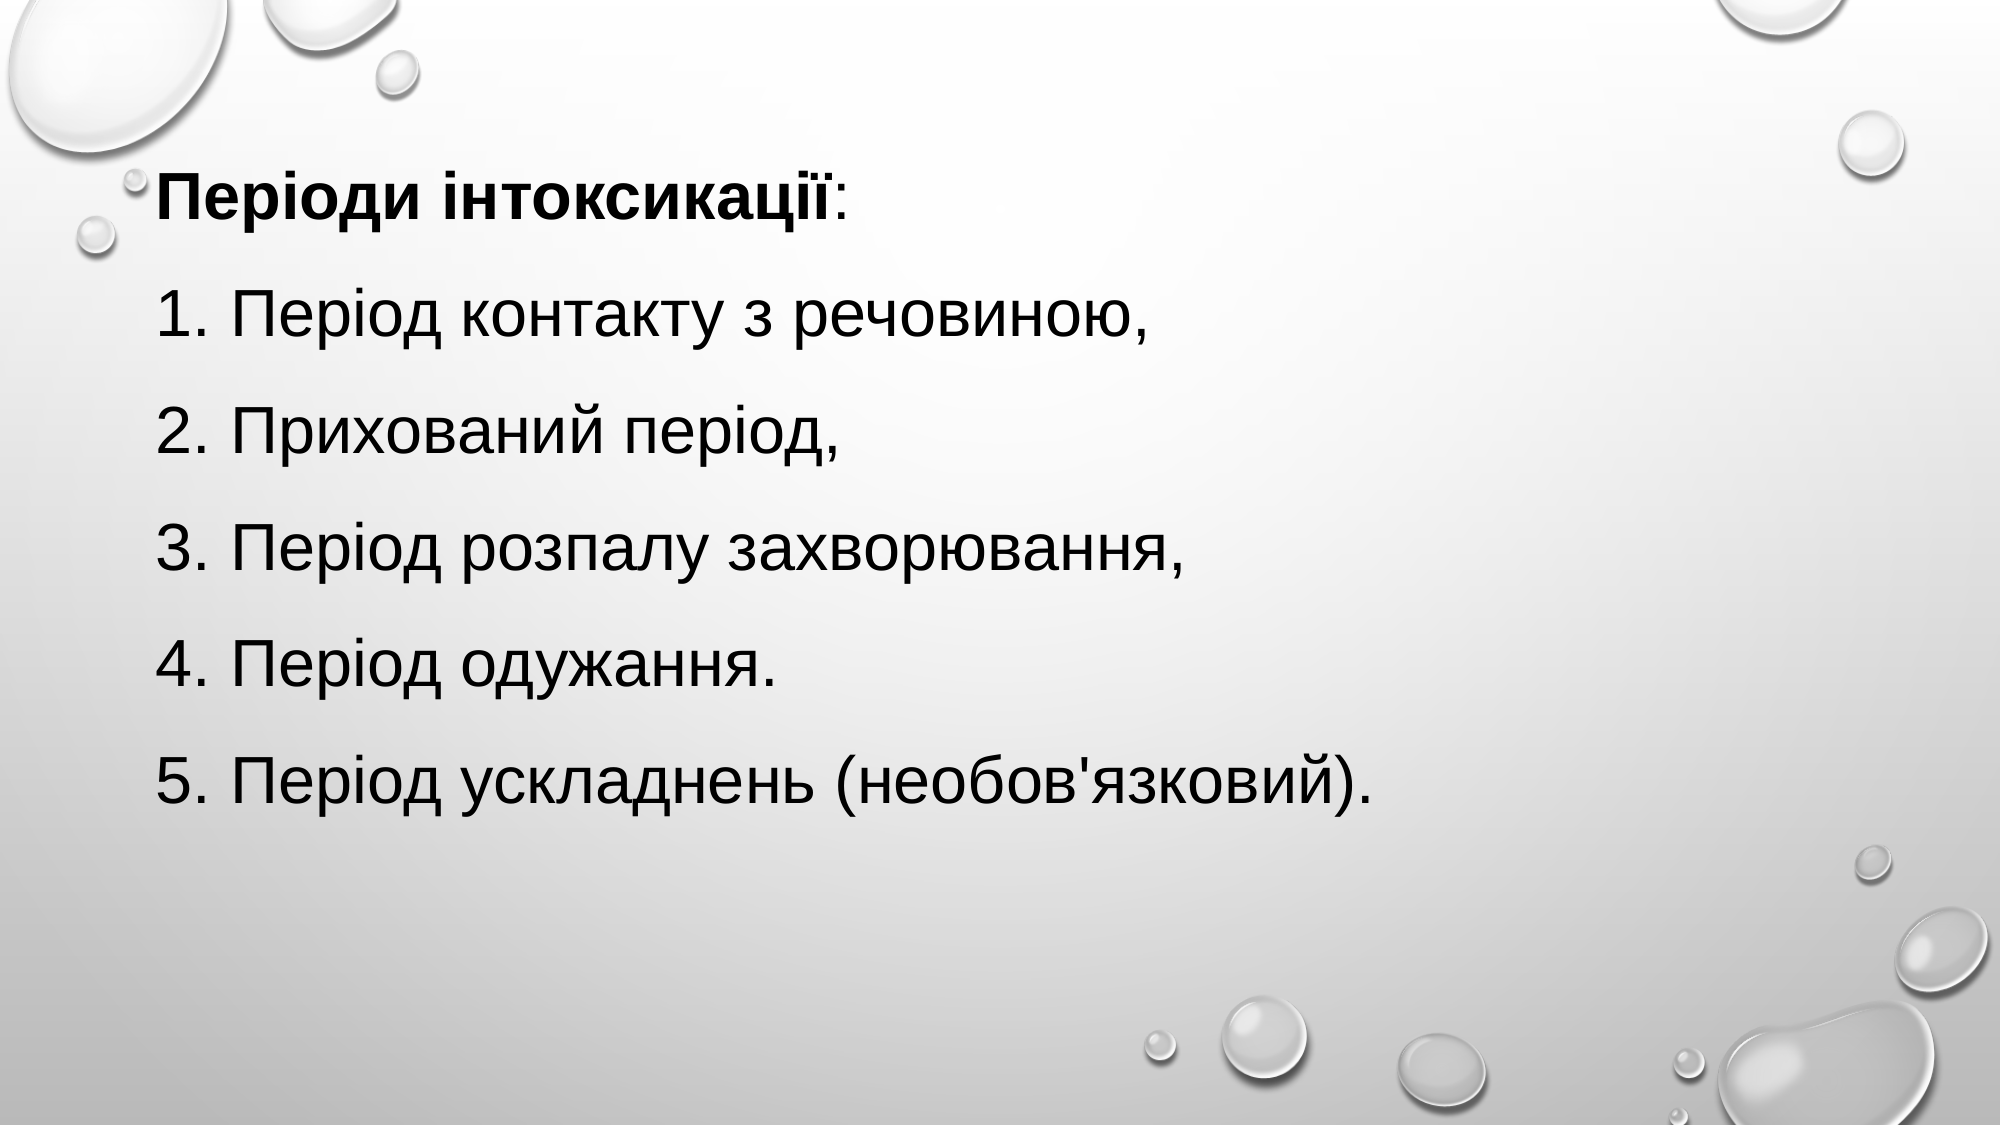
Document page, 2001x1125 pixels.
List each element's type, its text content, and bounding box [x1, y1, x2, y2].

picture [0, 0, 2000, 1125]
list Періоди інтоксикації: Період контакту з речовиною, Прихований період, Період розпалу захворювання, Період одужання. Період ускладнень (необов'язковий). [140, 129, 1841, 947]
